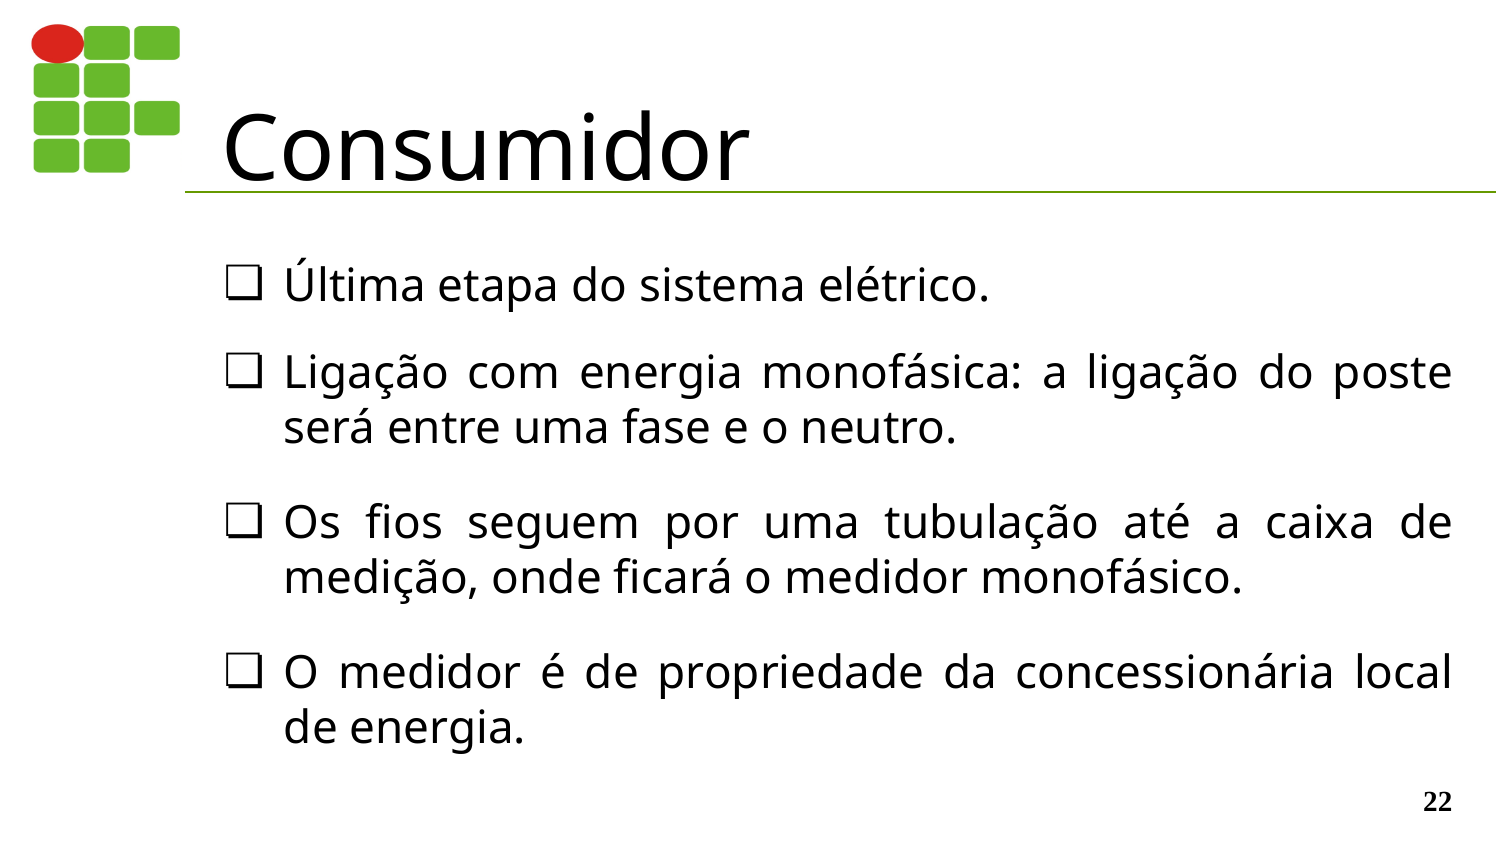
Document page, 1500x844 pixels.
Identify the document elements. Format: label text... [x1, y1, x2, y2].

text_box ‹#› [1155, 777, 1468, 825]
list Os fios seguem por uma tubulação até a caixa de medição, onde ficará o medidor monofásico. [193, 485, 1469, 627]
picture [29, 23, 182, 174]
list Última etapa do sistema elétrico. [193, 248, 1469, 325]
list Ligação com energia monofásica: a ligação do poste será entre uma fase e o neutro. [193, 335, 1469, 477]
title Consumidor [206, 26, 1468, 207]
list O medidor é de propriedade da concessionária local de energia. [193, 635, 1469, 777]
